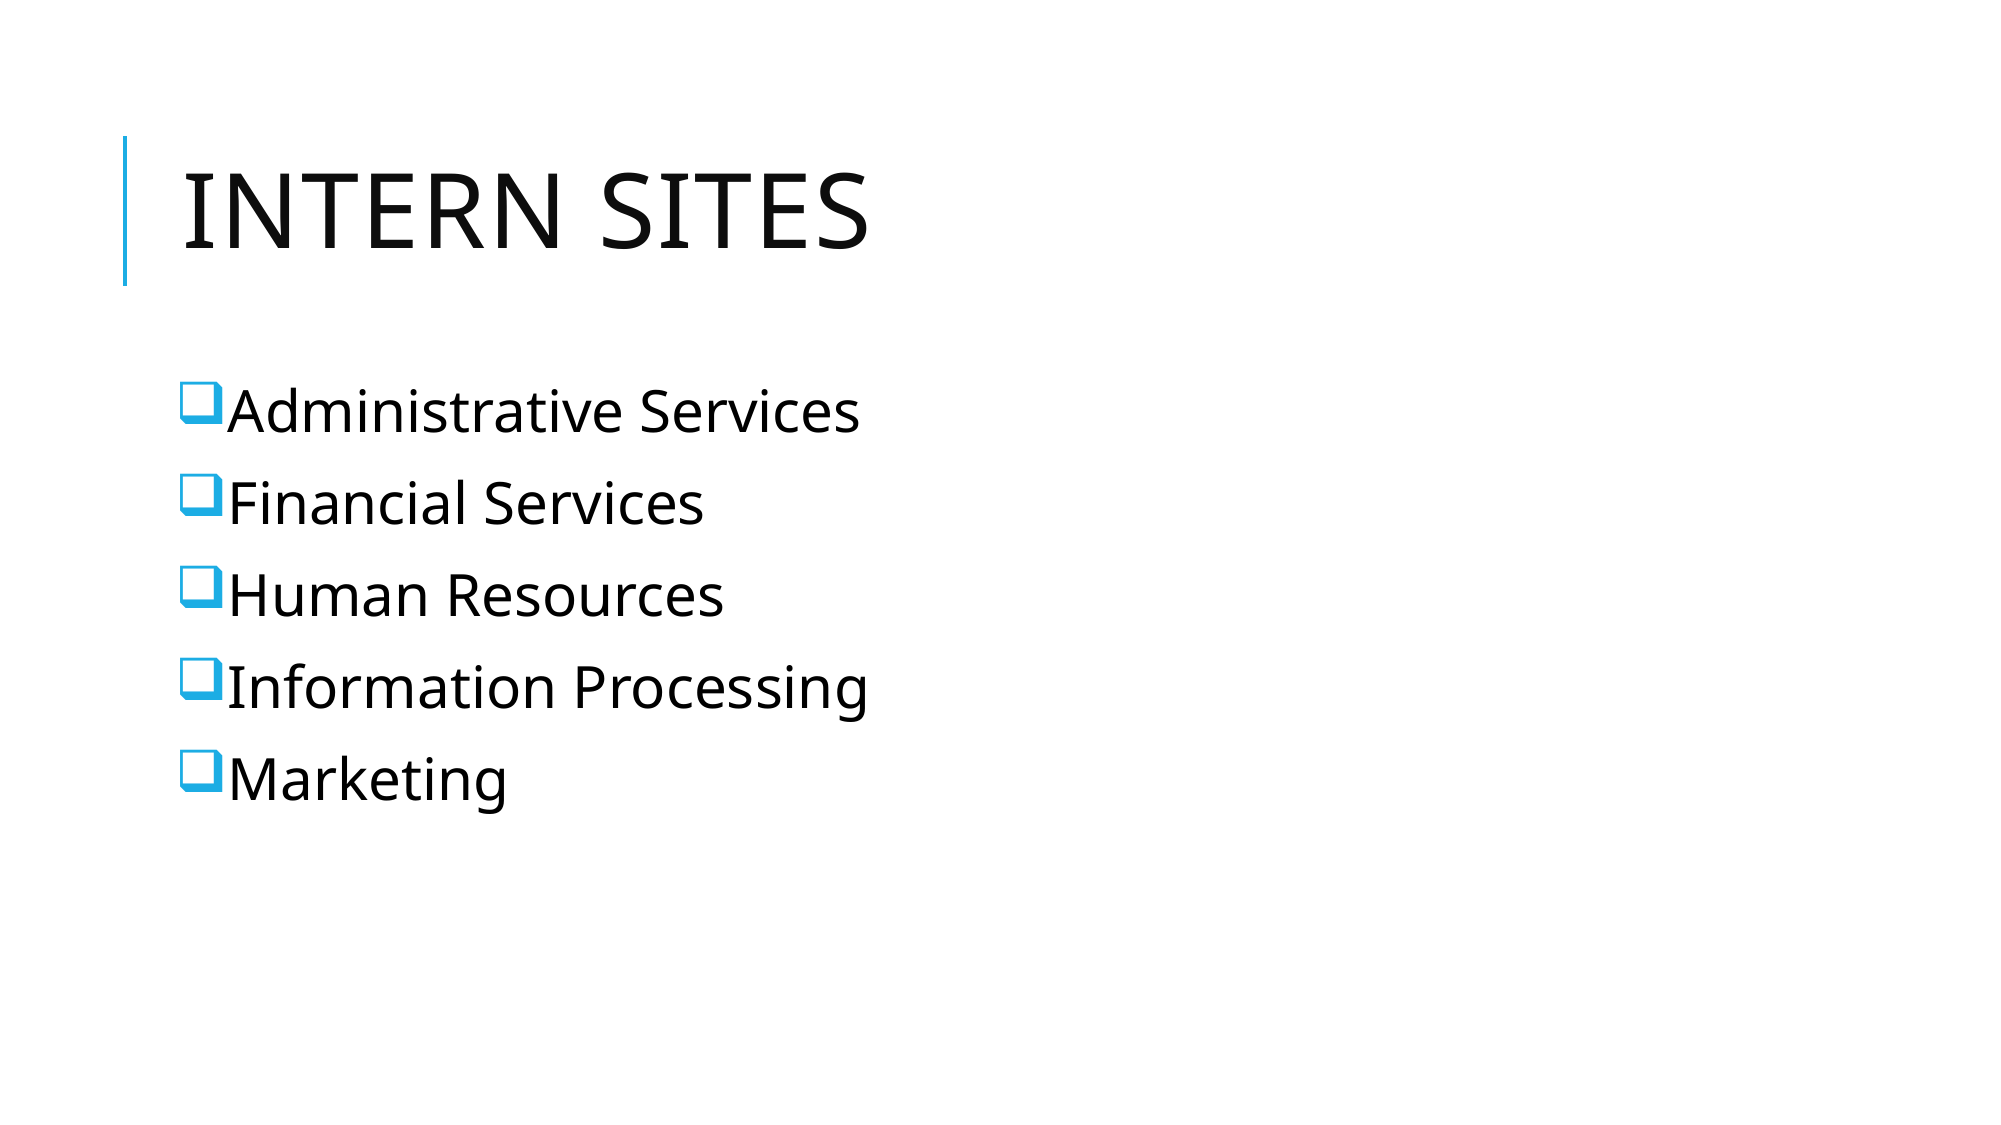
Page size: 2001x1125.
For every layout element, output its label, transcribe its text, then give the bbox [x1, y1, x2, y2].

list Administrative Services Financial Services Human Resources Information Processing Marketing [168, 375, 1763, 1035]
title Intern Sites [168, 96, 1763, 342]
